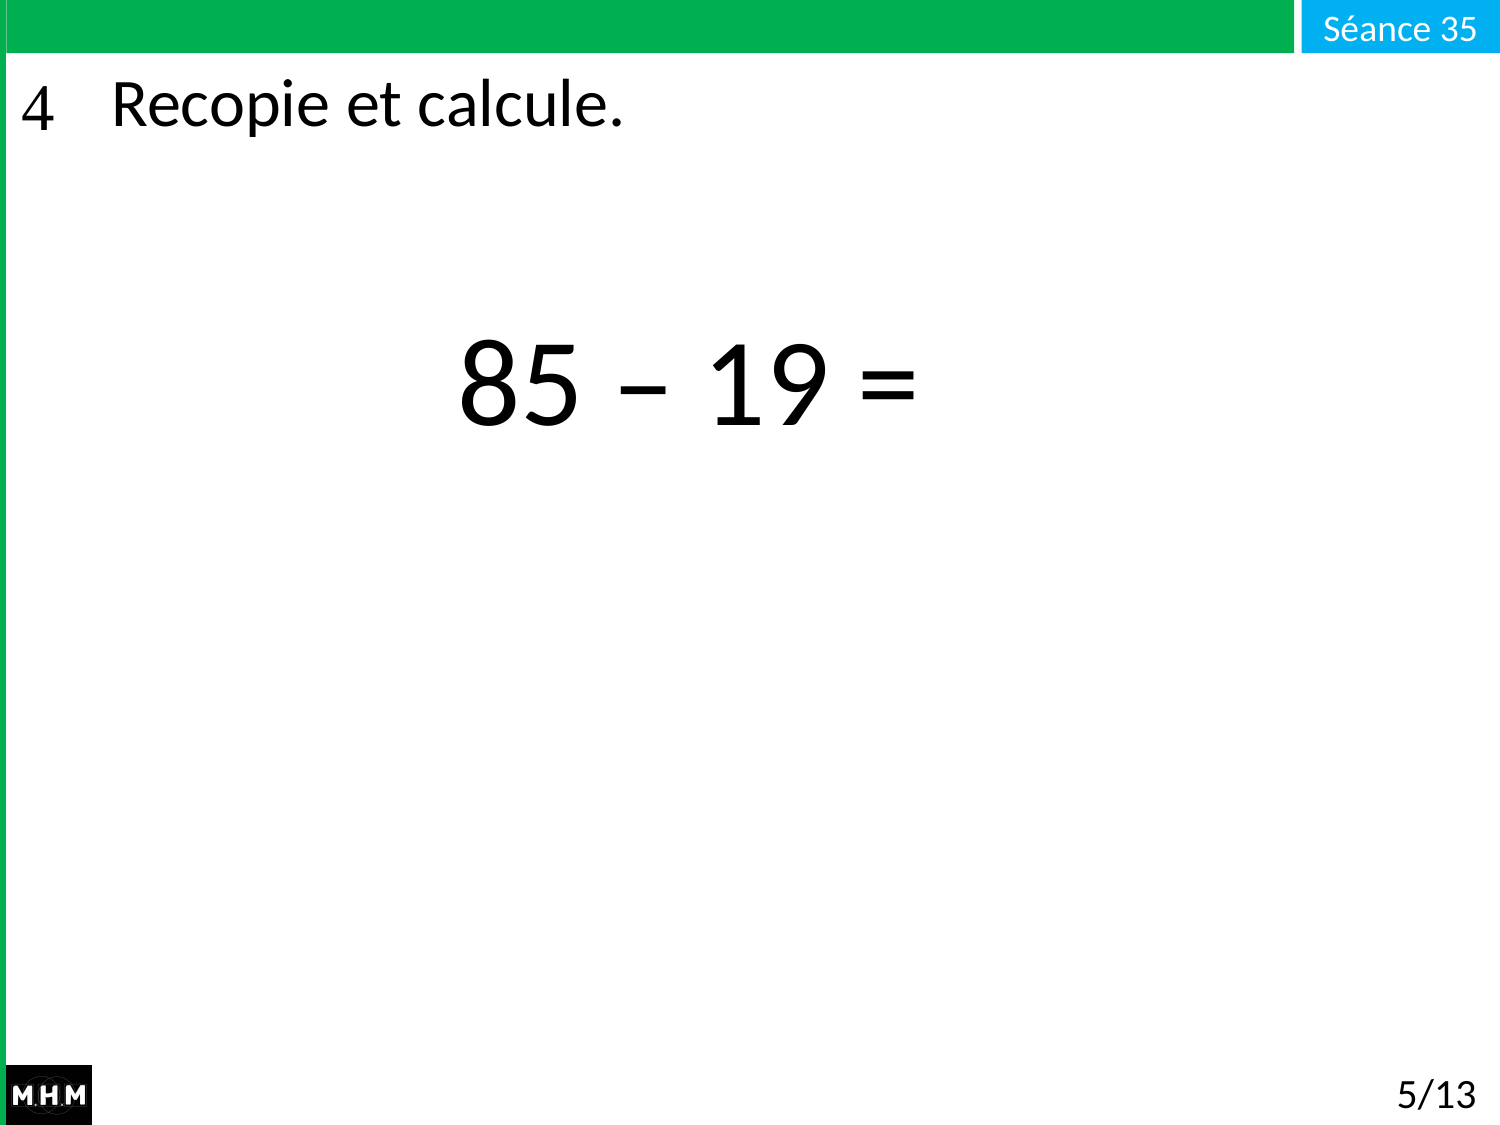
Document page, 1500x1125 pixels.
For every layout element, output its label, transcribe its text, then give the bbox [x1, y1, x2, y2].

title Recopie et calcule. [96, 60, 1391, 150]
picture [6, 1065, 92, 1125]
list 5/13 [1373, 1064, 1500, 1125]
text_box 85 – 19 = [442, 292, 1243, 458]
